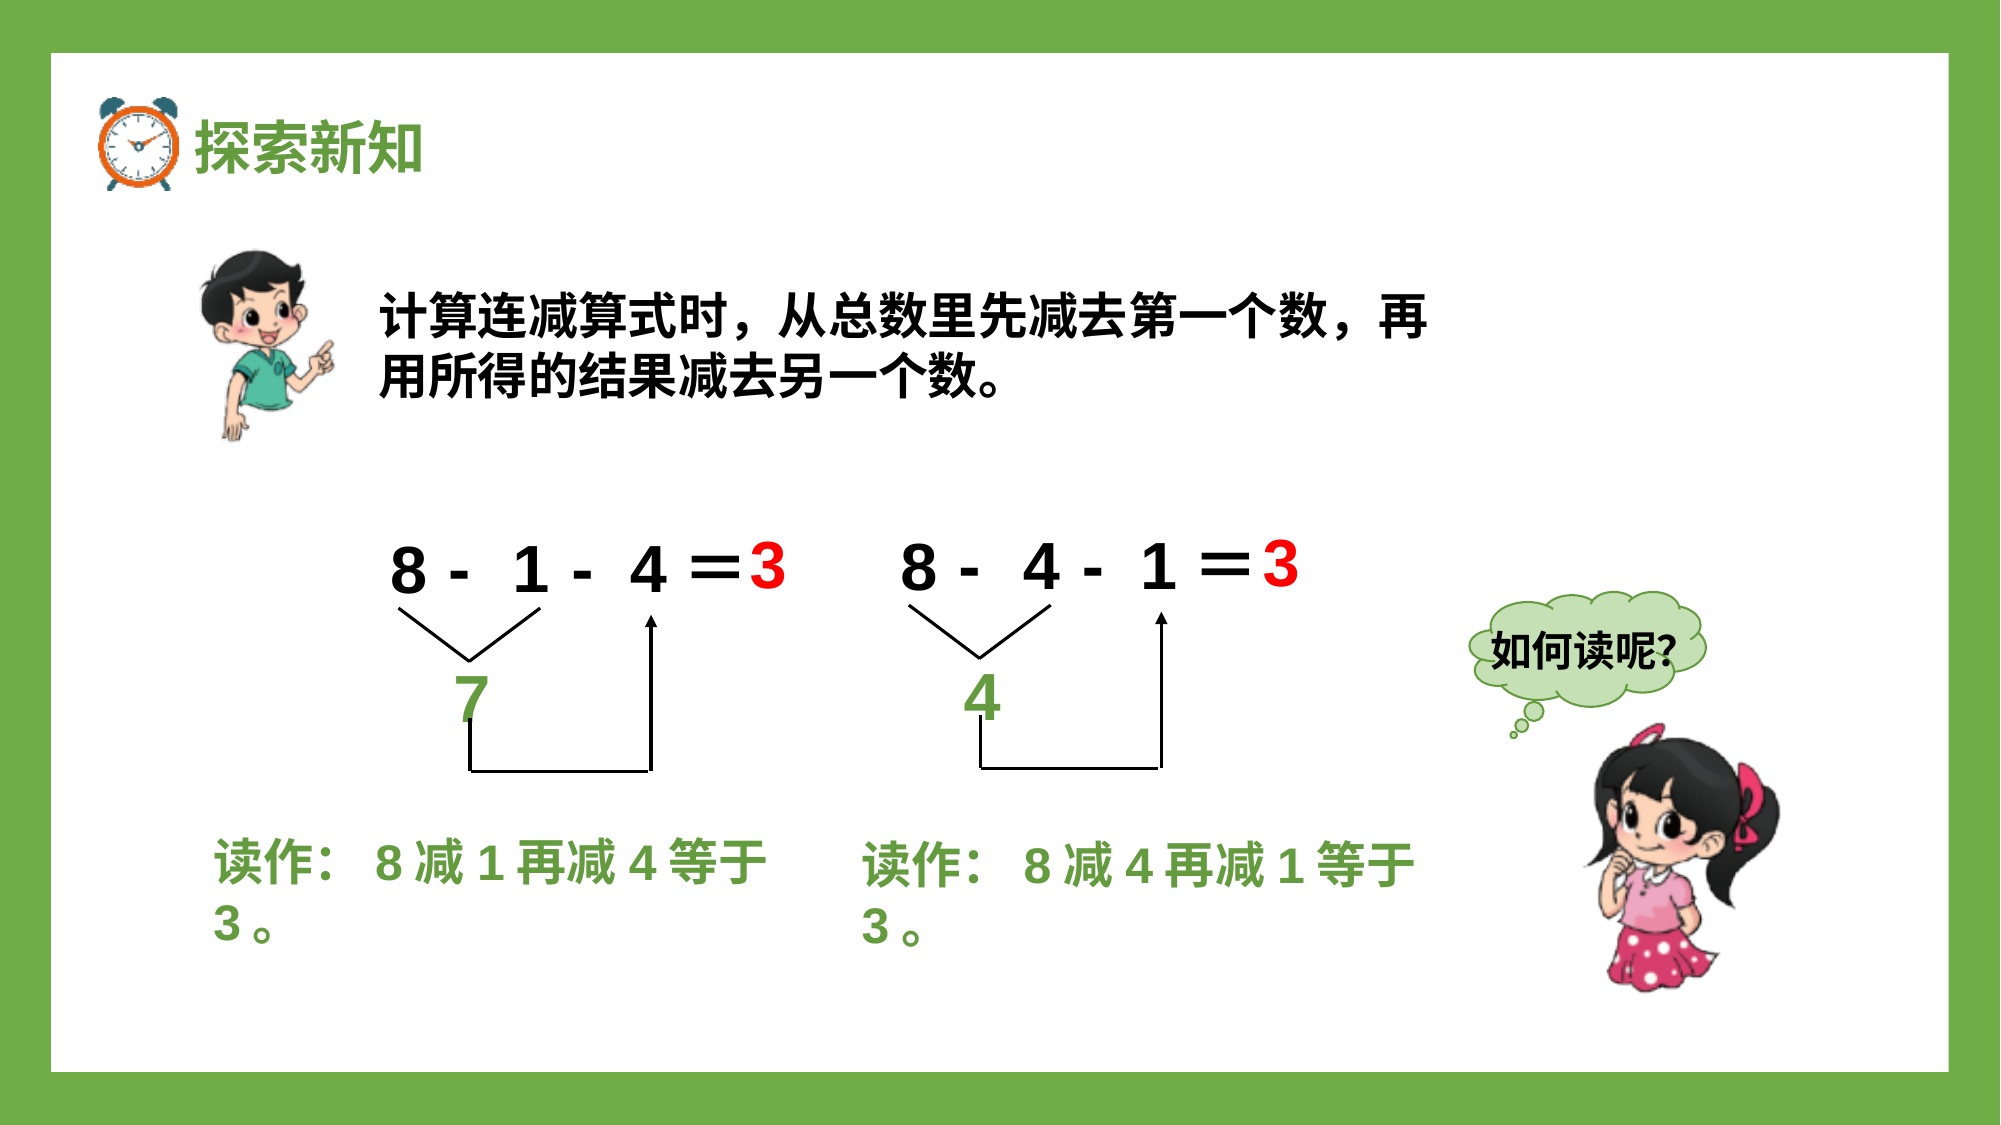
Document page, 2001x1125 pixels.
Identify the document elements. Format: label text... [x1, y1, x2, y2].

text_box 读作：8减4再减1等于3。 [846, 826, 1479, 961]
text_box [469, 614, 651, 772]
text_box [375, 518, 783, 616]
picture [194, 245, 337, 445]
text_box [980, 611, 1162, 769]
text_box 读作：8减1再减4等于3。 [198, 823, 831, 959]
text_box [398, 608, 541, 745]
text_box 计算连减算式时，从总数里先减去第一个数，再用所得的结果减去另一个数。 [363, 277, 1485, 412]
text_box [885, 515, 1293, 613]
picture [1573, 715, 1785, 999]
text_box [908, 605, 1051, 742]
text_box 3 [1247, 512, 1330, 608]
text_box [1469, 591, 1716, 707]
text_box 3 [734, 514, 817, 610]
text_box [97, 97, 554, 191]
